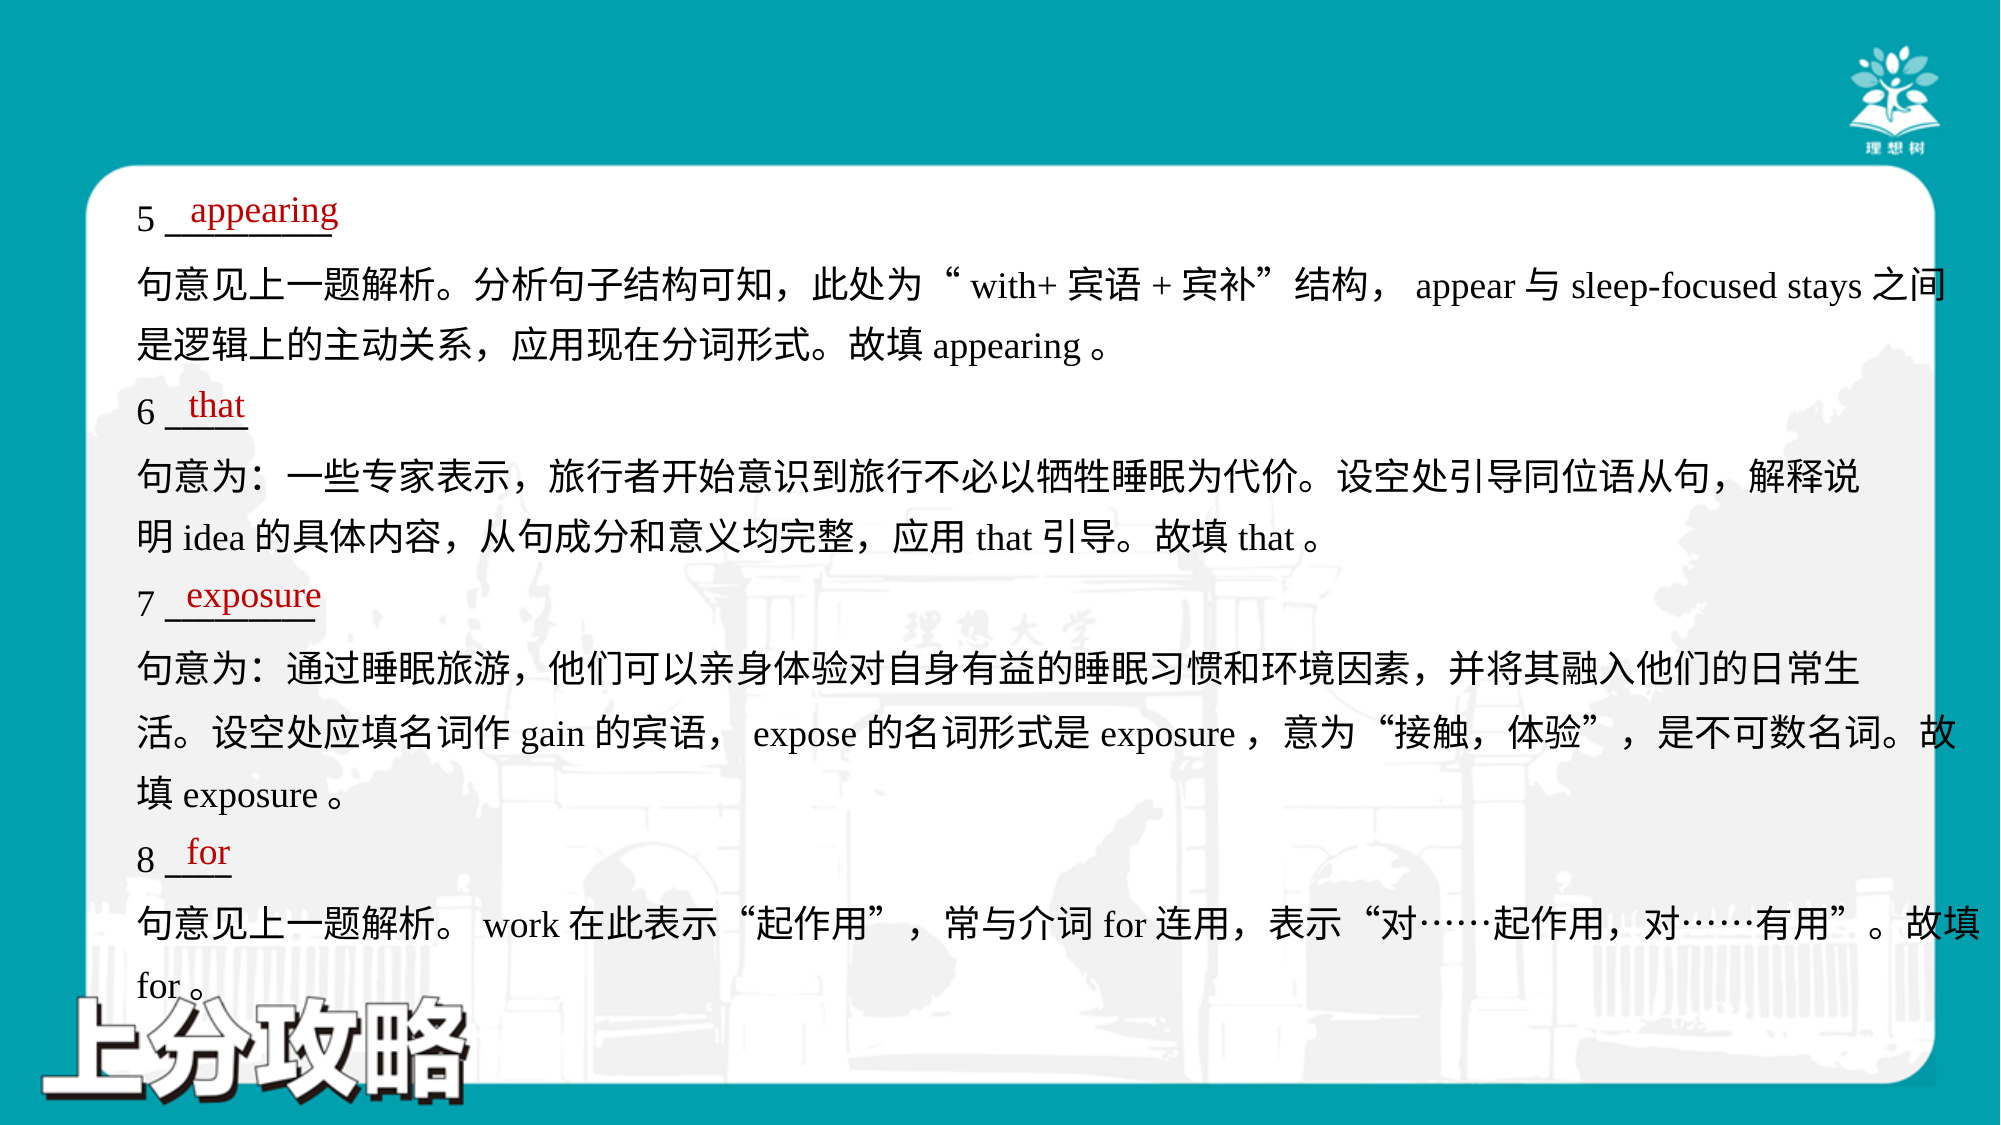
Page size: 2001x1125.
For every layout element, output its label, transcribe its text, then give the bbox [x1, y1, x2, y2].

text_box 句意为：通过睡眠旅游，他们可以亲身体验对自身有益的睡眠习惯和环境因素，并将其融入他们的日常生 活。设空处应填名词作gain的宾语，expose的名词形式是exposure，意为“接触，体验”，是不可数名词。故 填exposure。 [136, 625, 1865, 810]
text_box exposure [172, 552, 336, 609]
text_box 句意见上一题解析。分析句子结构可知，此处为“with+宾语+宾补”结构，appear与sleep-focused stays之间 是逻辑上的主动关系，应用现在分词形式。故填appearing。 [136, 241, 1865, 361]
text_box for [172, 810, 244, 867]
text_box 句意为：一些专家表示，旅行者开始意识到旅行不必以牺牲睡眠为代价。设空处引导同位语从句，解释说 明idea的具体内容，从句成分和意义均完整，应用that引导。故填that。 [136, 433, 1865, 553]
text_box 6 _____ [136, 369, 1865, 426]
text_box 5 __________ [136, 176, 1865, 233]
text_box appearing [176, 167, 353, 225]
text_box 7 _________ [136, 561, 1865, 618]
picture [0, 0, 2000, 1125]
text_box 句意见上一题解析。work在此表示“起作用”，常与介词for连用，表示“对……起作用，对……有用”。故填 for。 [136, 880, 1865, 1001]
text_box that [174, 362, 259, 420]
text_box 8 ____ [136, 817, 1865, 874]
